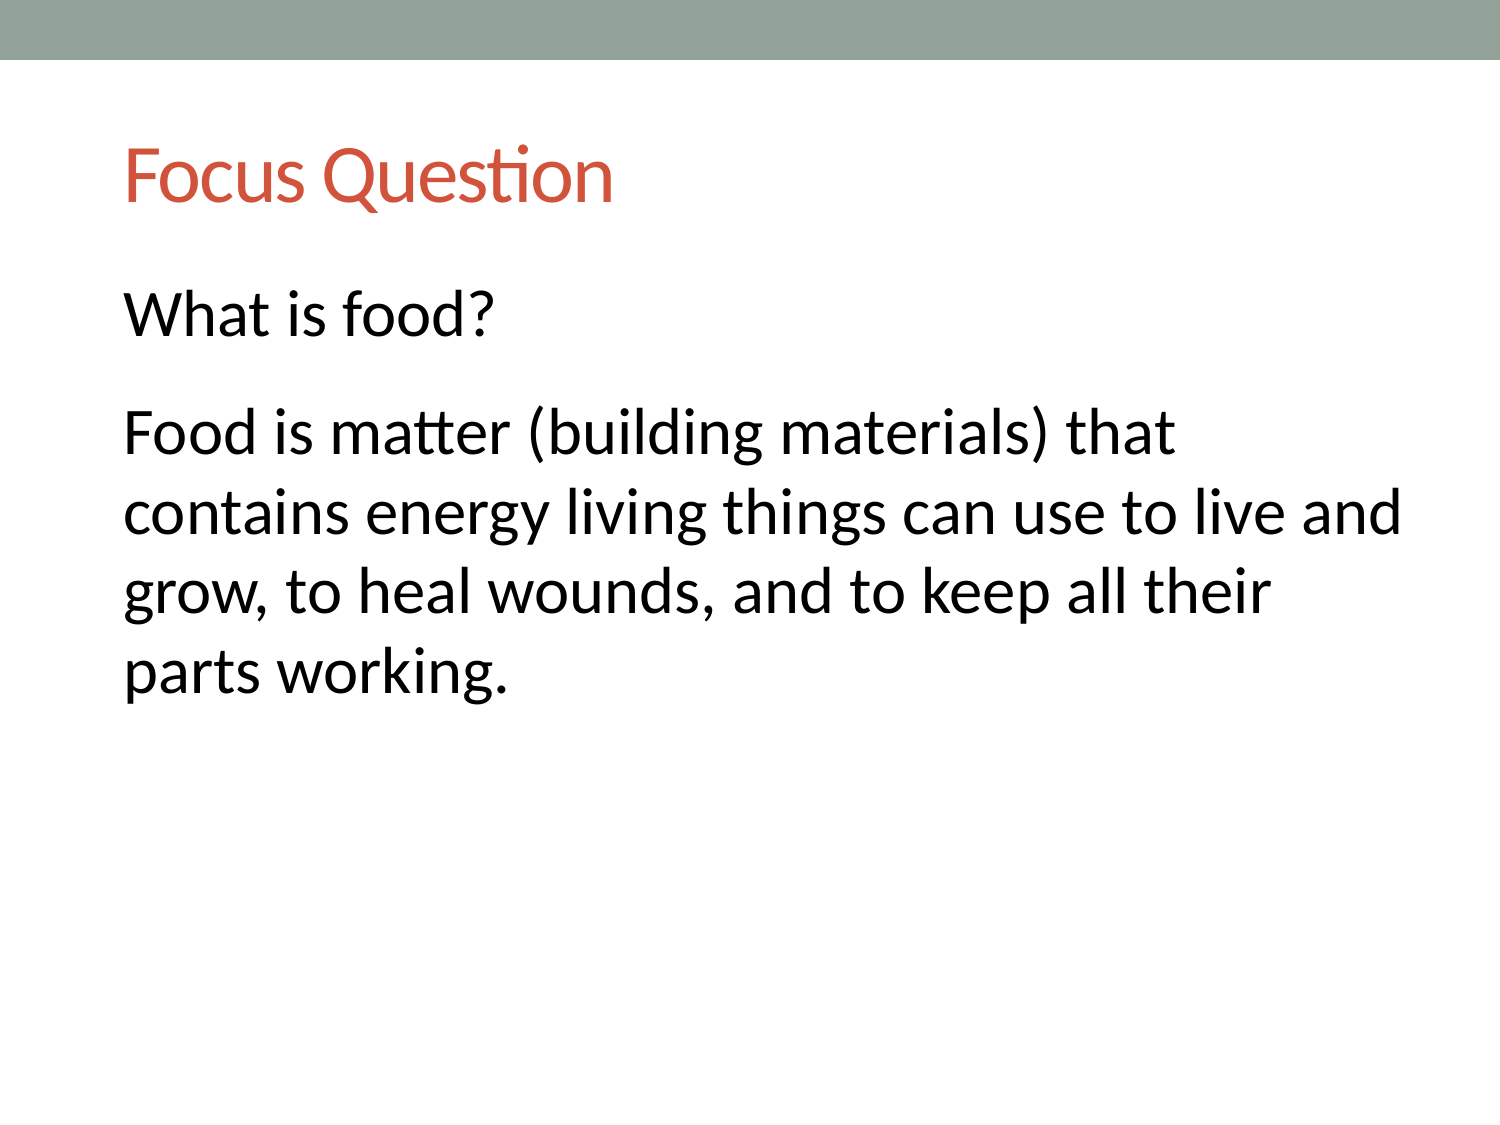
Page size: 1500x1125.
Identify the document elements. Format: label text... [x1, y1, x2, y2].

list What is food? Food is matter (building materials) that contains energy living things can use to live and grow, to heal wounds, and to keep all their parts working. [108, 262, 1425, 1063]
title Focus Question [108, 87, 1425, 250]
